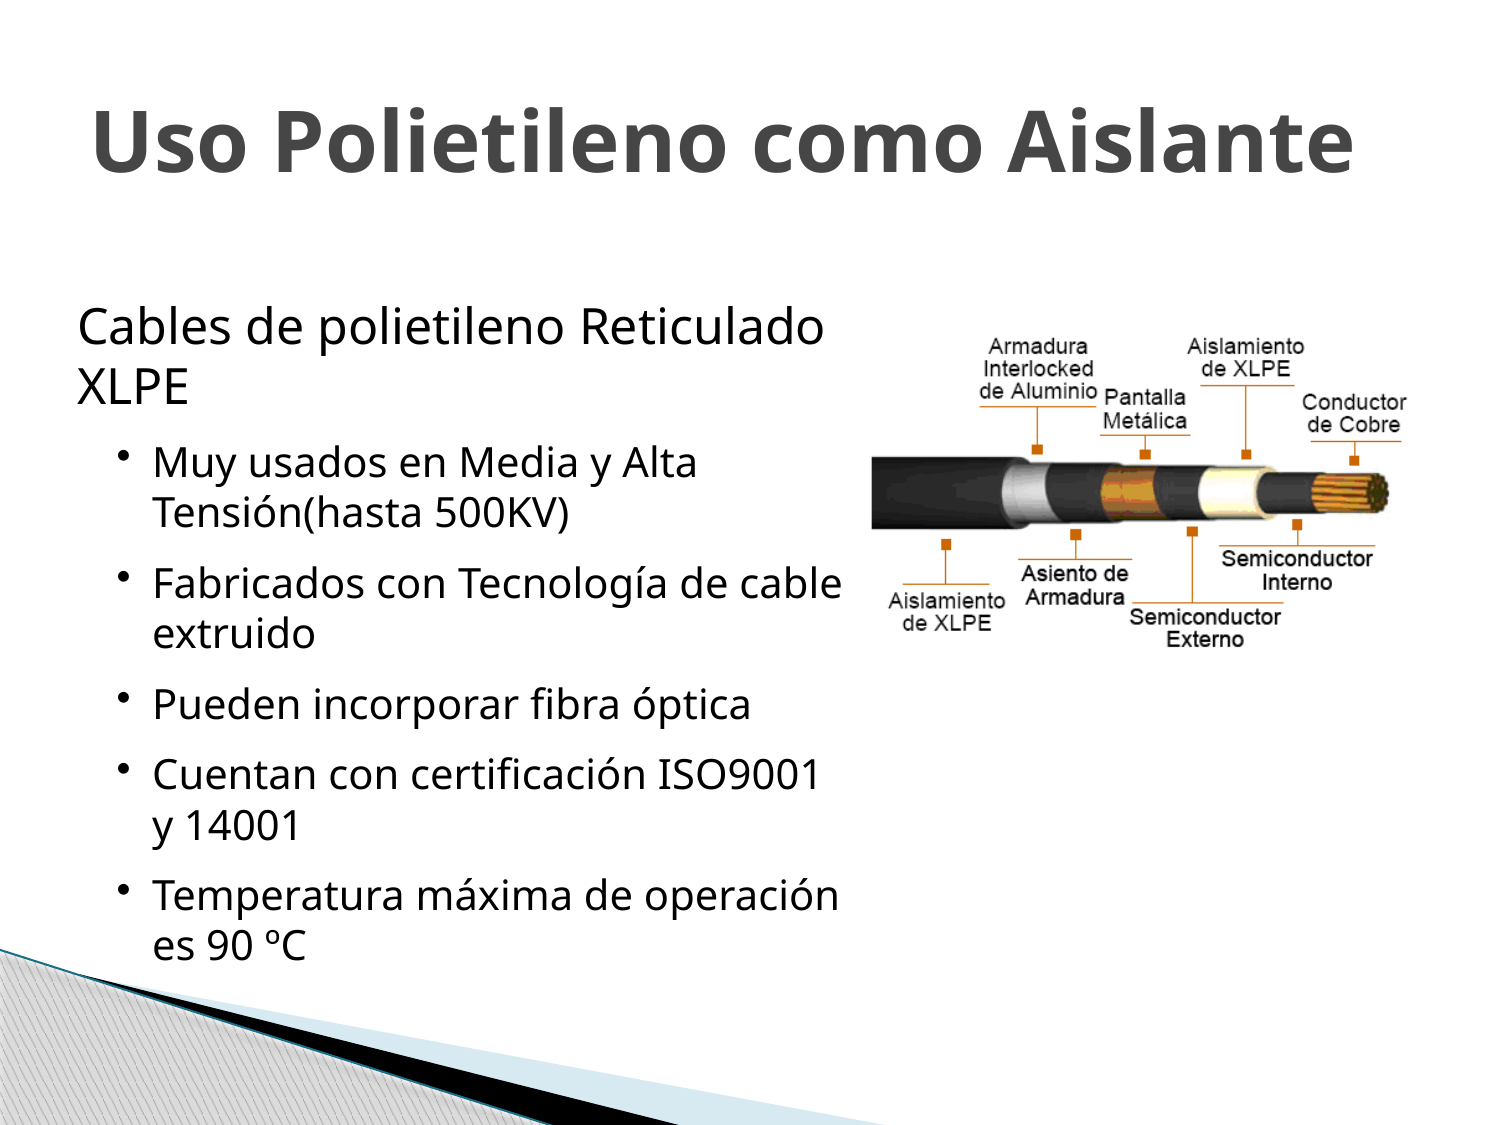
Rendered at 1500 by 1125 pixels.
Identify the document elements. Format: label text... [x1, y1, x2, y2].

picture [852, 327, 1430, 657]
title Uso Polietileno como Aislante [75, 45, 1425, 233]
text_box Cables de polietileno Reticulado XLPE Muy usados en Media y Alta Tensión(hasta 500KV) Fabricados con Tecnología de cable extruido Pueden incorporar fibra óptica Cuentan con certificación ISO9001 y 14001 Temperatura máxima de operación es 90 ºC [62, 287, 868, 977]
